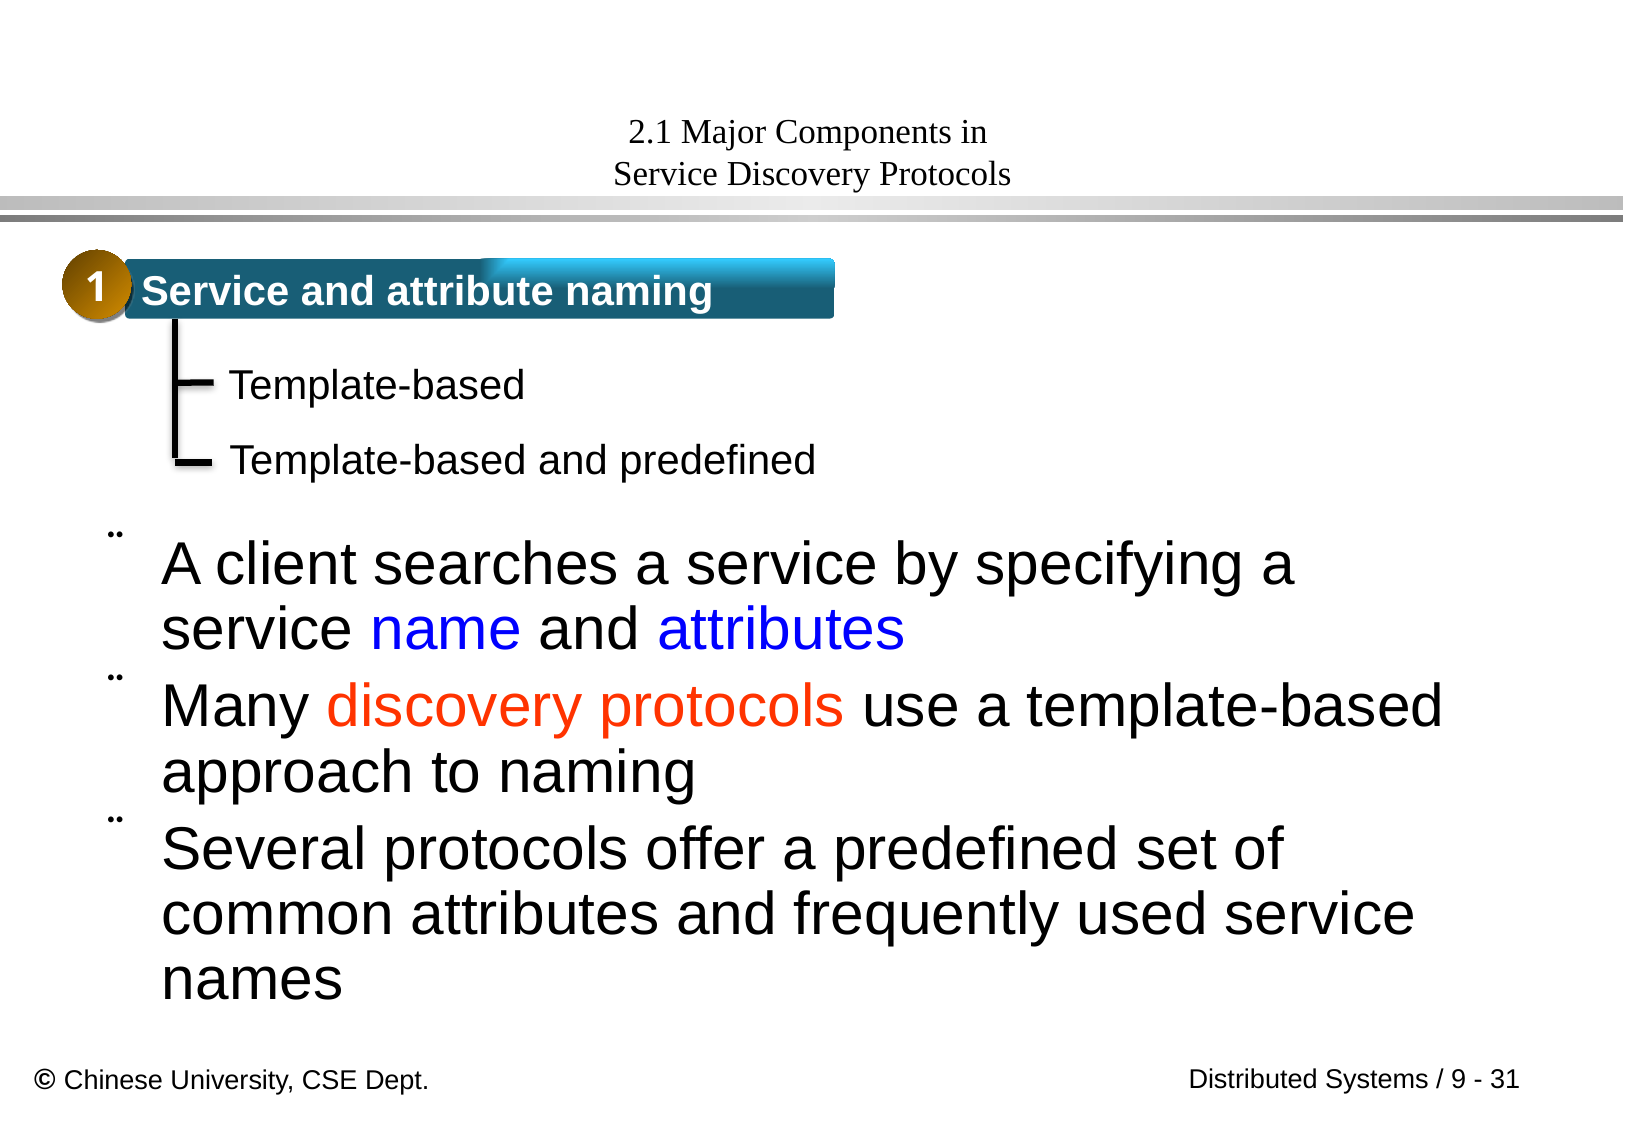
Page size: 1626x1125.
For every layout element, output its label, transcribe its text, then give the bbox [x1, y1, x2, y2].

list A client searches a service by specifying a service name and attributes Many discovery protocols use a template-based approach to naming Several protocols offer a predefined set of common attributes and frequently used service names [92, 524, 1506, 1038]
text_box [62, 249, 835, 491]
title 2.1 Major Components in Service Discovery Protocols [49, 99, 1576, 201]
